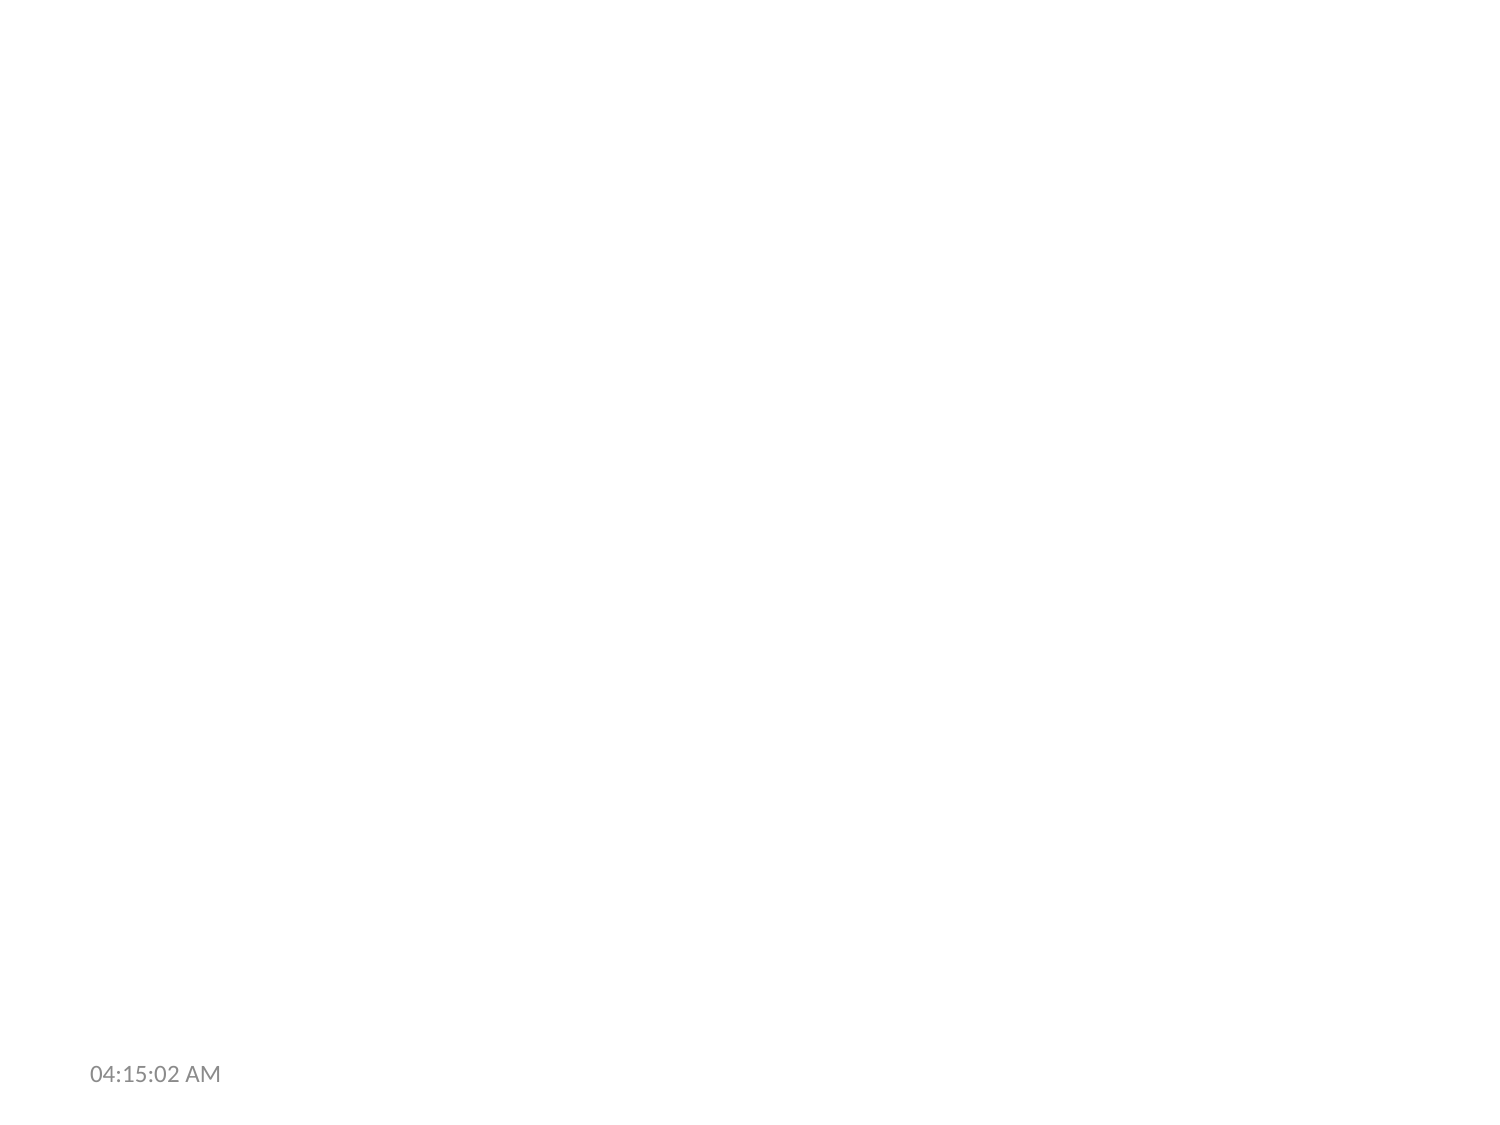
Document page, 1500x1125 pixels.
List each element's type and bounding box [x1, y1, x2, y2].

slide_number [75, 1042, 425, 1103]
